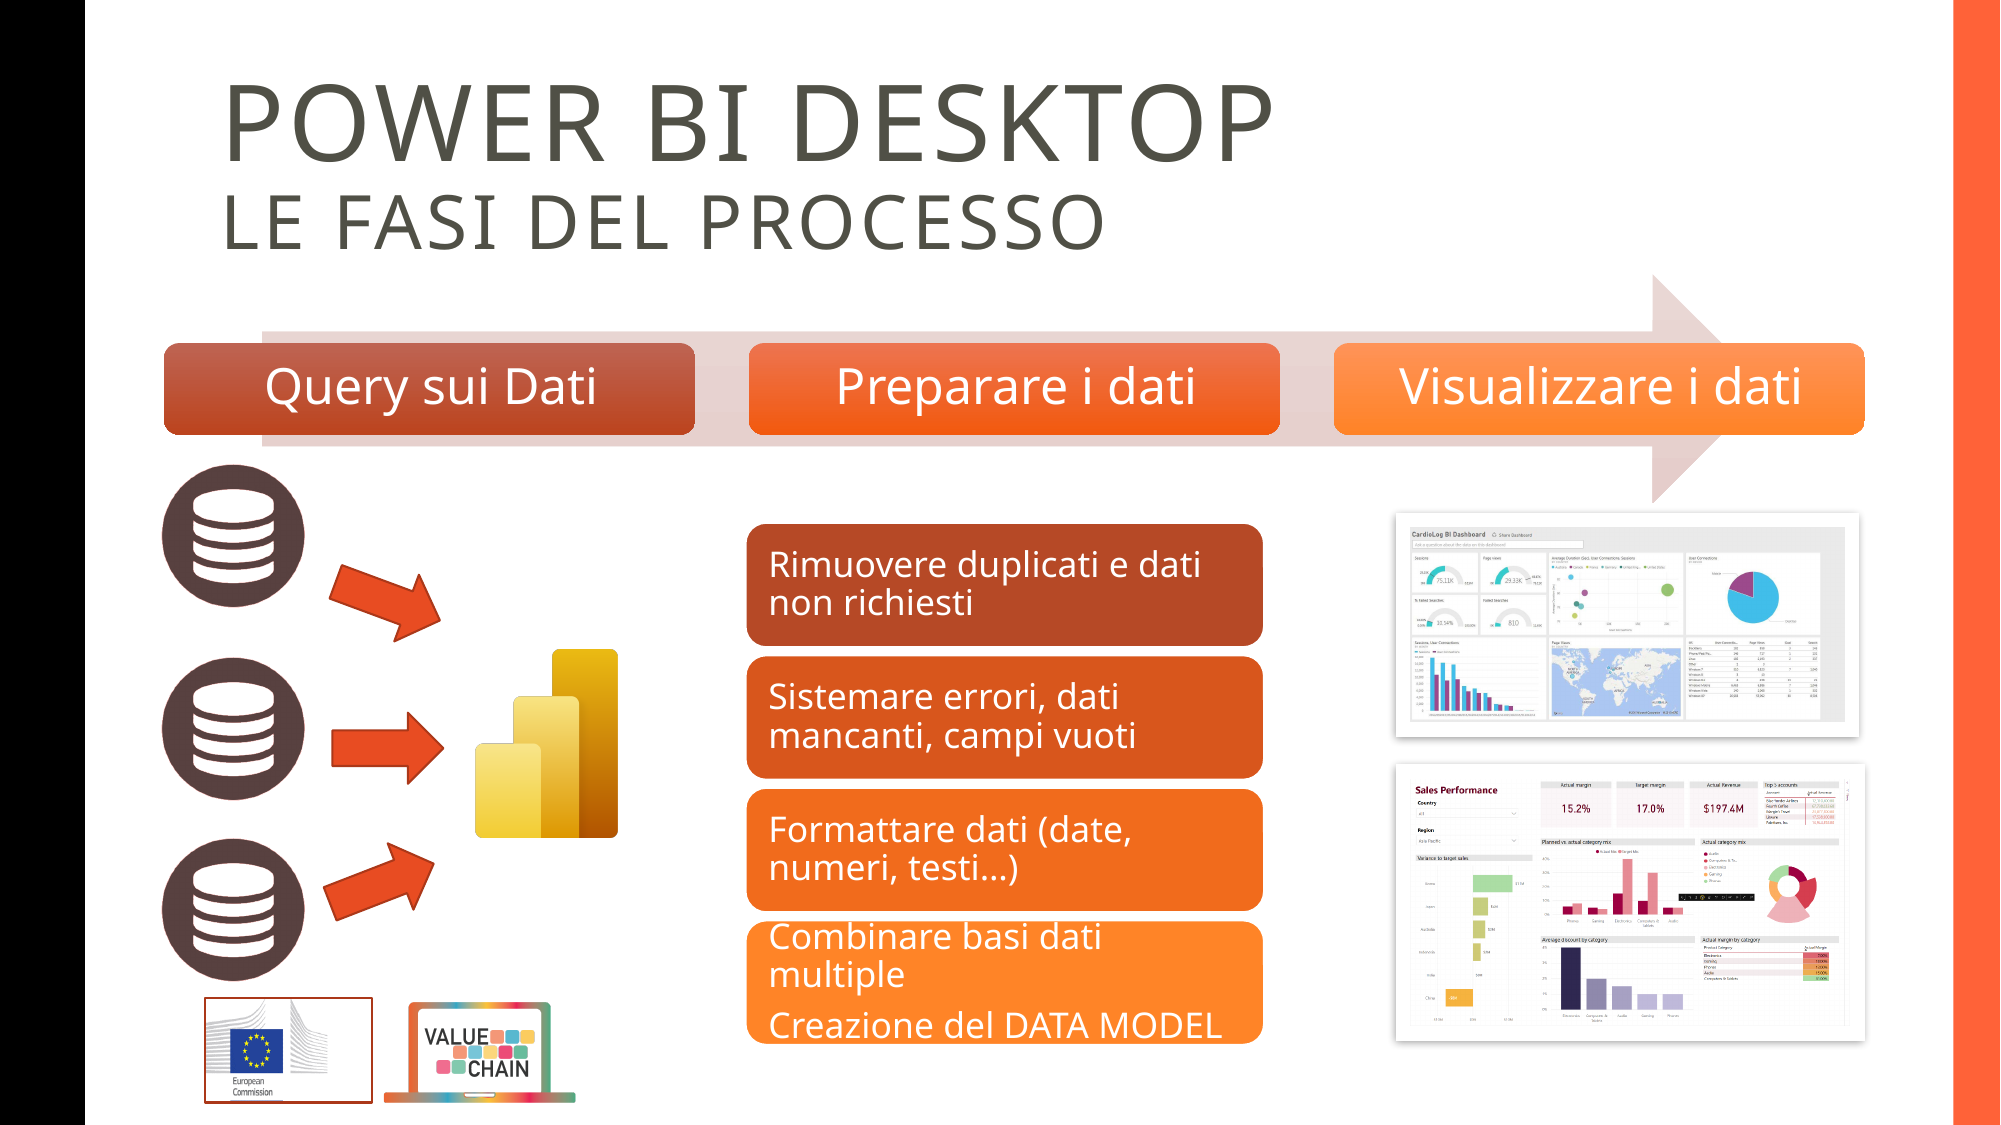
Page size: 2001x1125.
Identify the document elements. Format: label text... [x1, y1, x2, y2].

picture [206, 999, 371, 1101]
text_box [331, 711, 445, 785]
picture [383, 1002, 576, 1103]
text_box [328, 564, 441, 643]
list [745, 521, 1265, 1047]
text_box [1292, 504, 1788, 969]
title POWER BI DESKTOP le fasi del processo [205, 62, 1875, 274]
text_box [148, 504, 318, 989]
picture [452, 649, 641, 838]
picture [1410, 778, 1850, 1027]
text_box [322, 842, 435, 922]
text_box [128, 274, 1901, 504]
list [1410, 527, 1845, 723]
